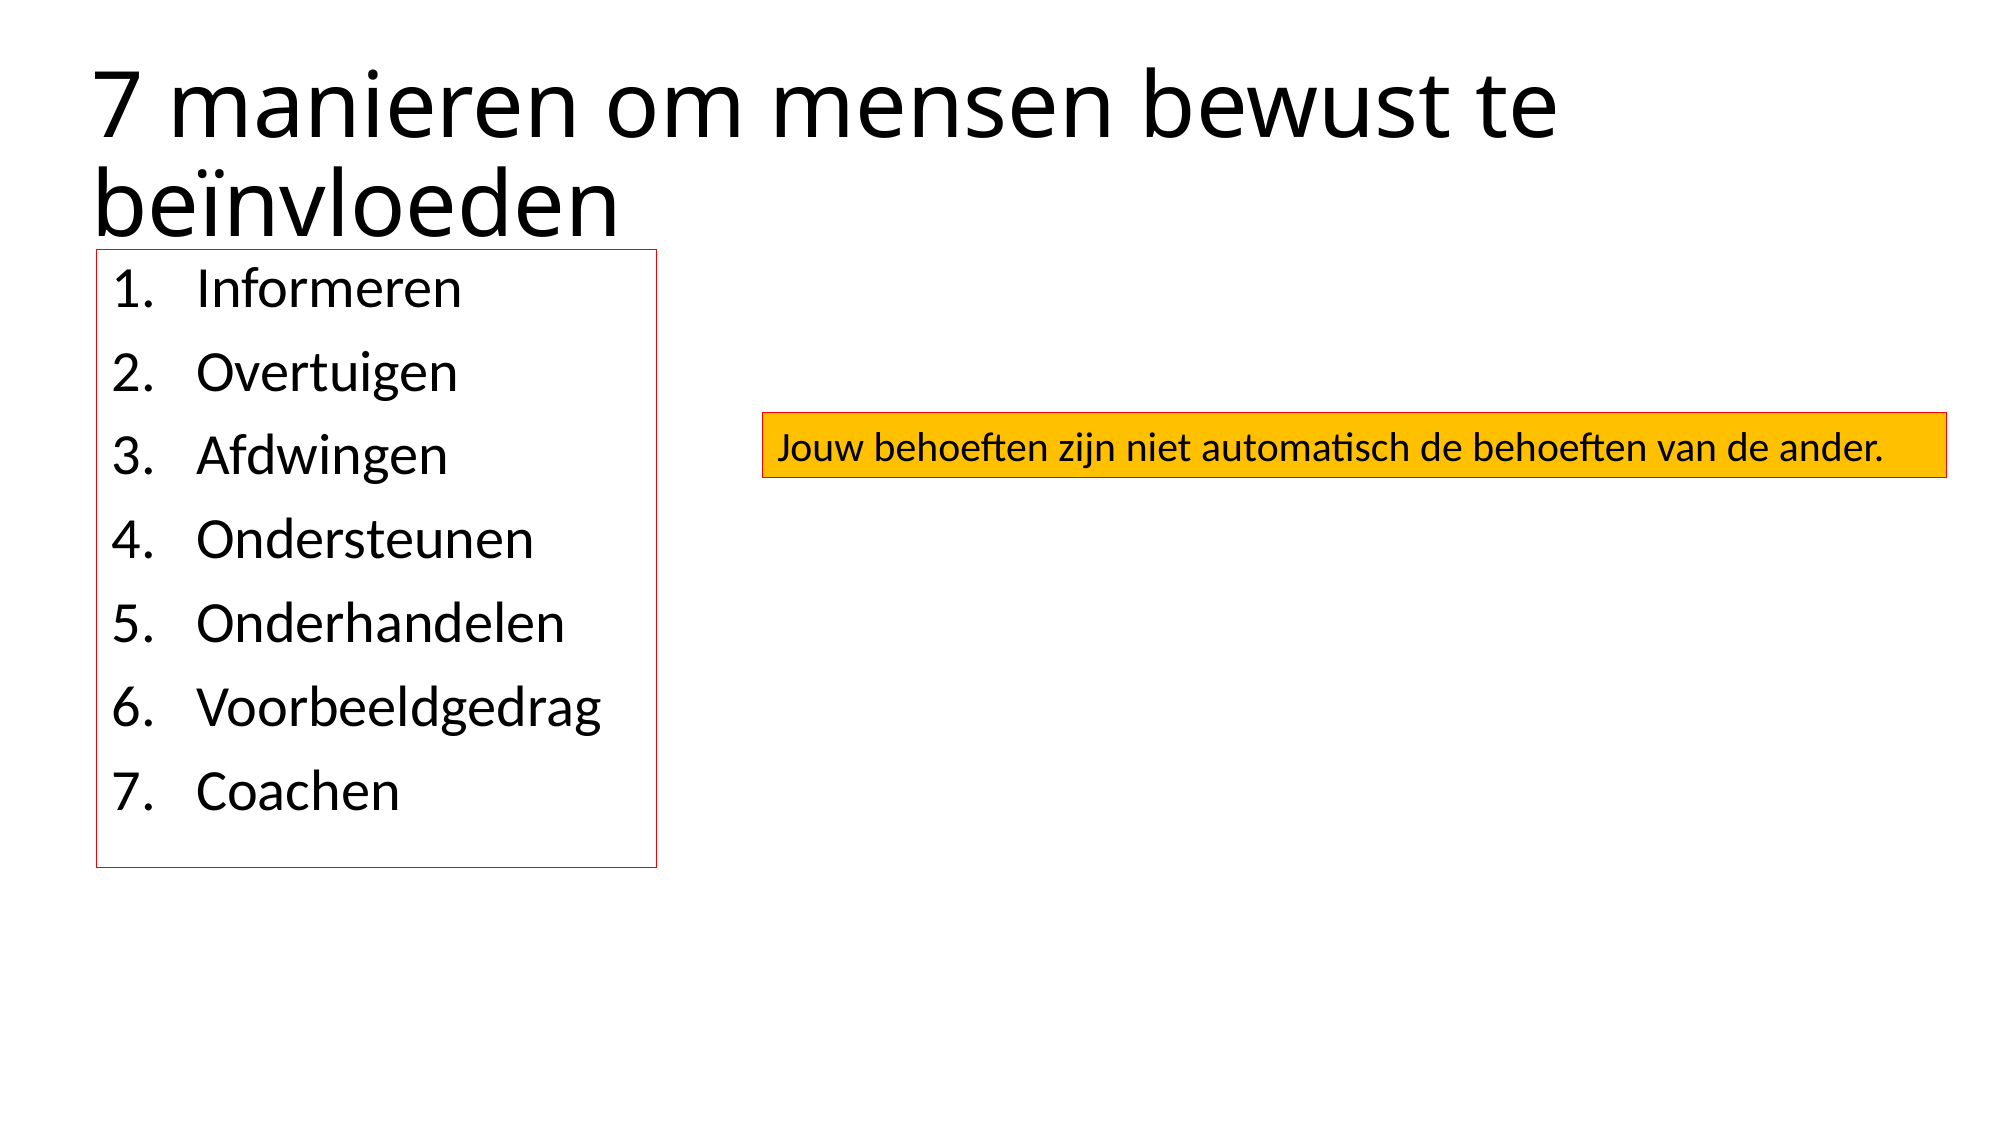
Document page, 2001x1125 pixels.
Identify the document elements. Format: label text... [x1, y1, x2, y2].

list Informeren Overtuigen Afdwingen Ondersteunen Onderhandelen Voorbeeldgedrag Coachen [96, 249, 657, 868]
title 7 manieren om mensen bewust te beïnvloeden [76, 48, 1896, 267]
text_box Jouw behoeften zijn niet automatisch de behoeften van de ander. [762, 412, 1947, 478]
